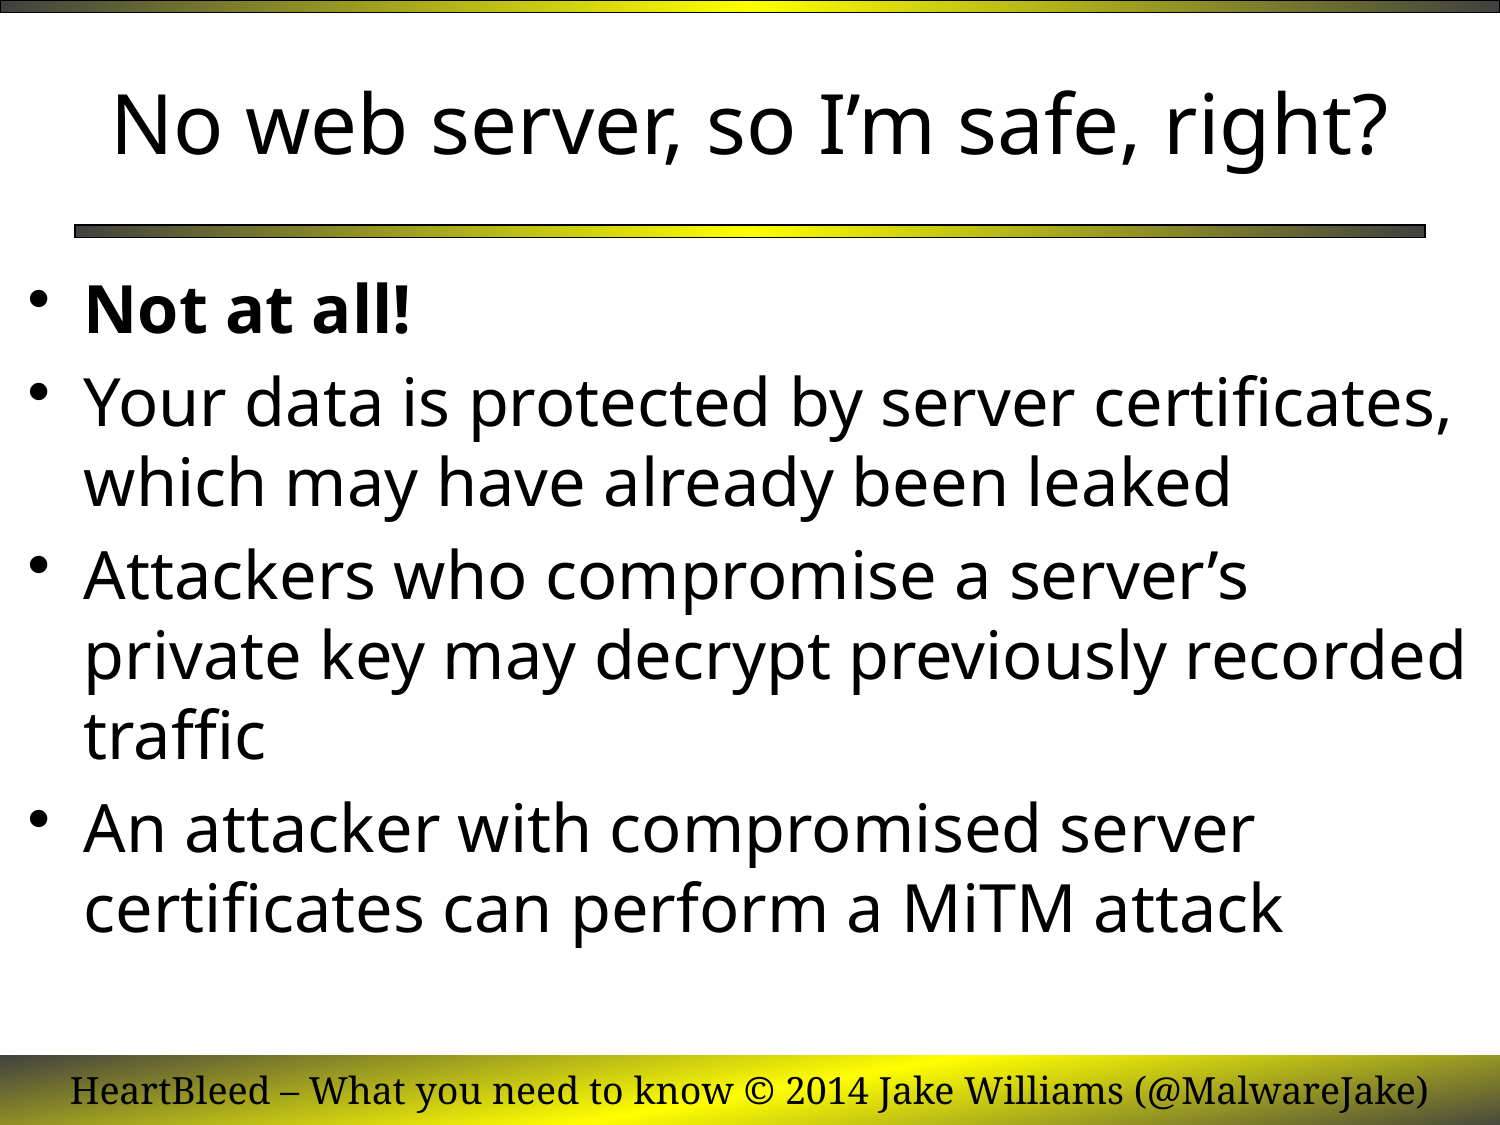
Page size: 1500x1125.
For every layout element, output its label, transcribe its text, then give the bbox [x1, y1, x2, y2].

title No web server, so I’m safe, right? [12, 24, 1488, 219]
list Not at all! Your data is protected by server certificates, which may have already been leaked Attackers who compromise a server’s private key may decrypt previously recorded traffic An attacker with compromised server certificates can perform a MiTM attack [12, 258, 1488, 1035]
